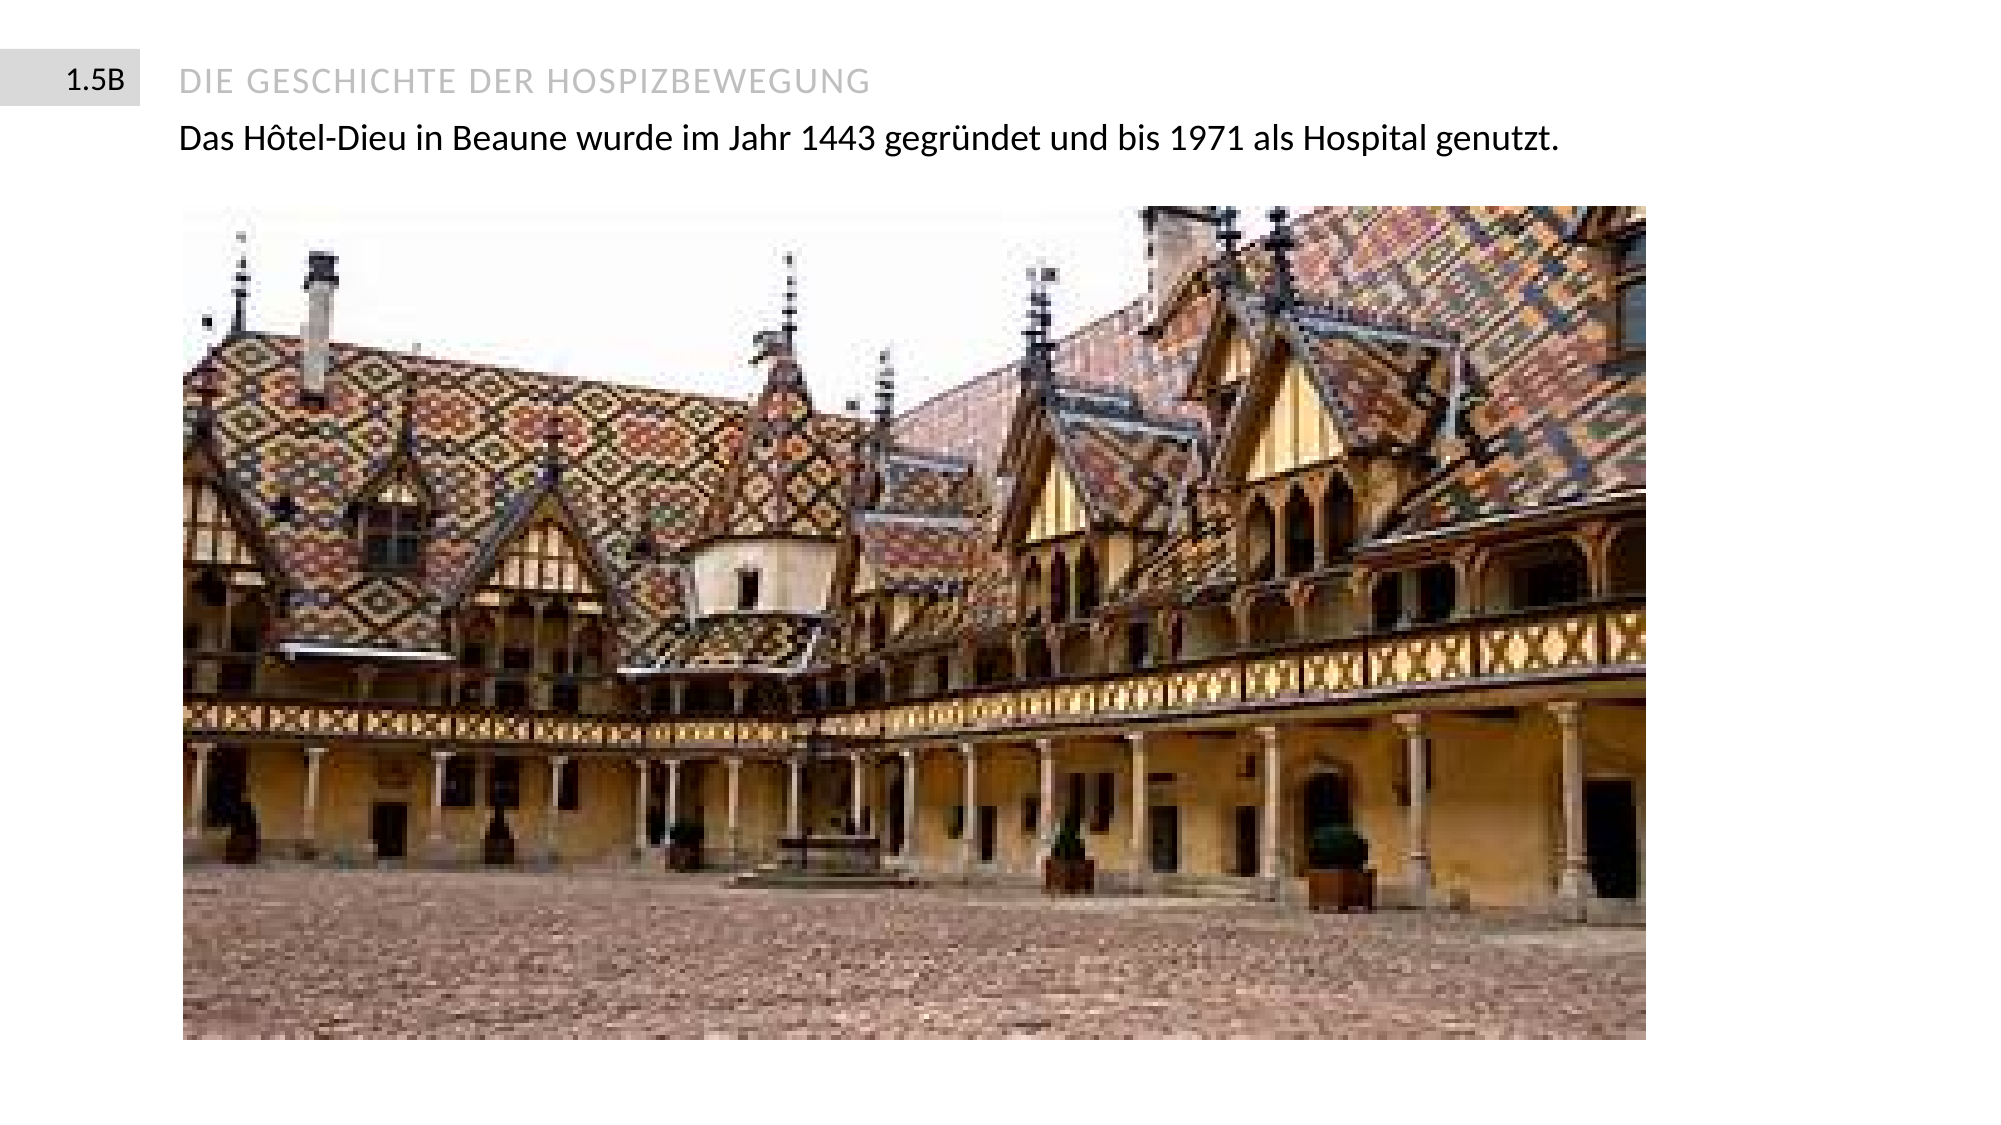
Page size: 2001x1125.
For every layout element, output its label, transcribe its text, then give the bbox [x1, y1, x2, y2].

list Das Hôtel-Dieu in Beaune wurde im Jahr 1443 gegründet und bis 1971 als Hospital genutzt. [164, 110, 1791, 224]
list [183, 206, 1646, 1040]
